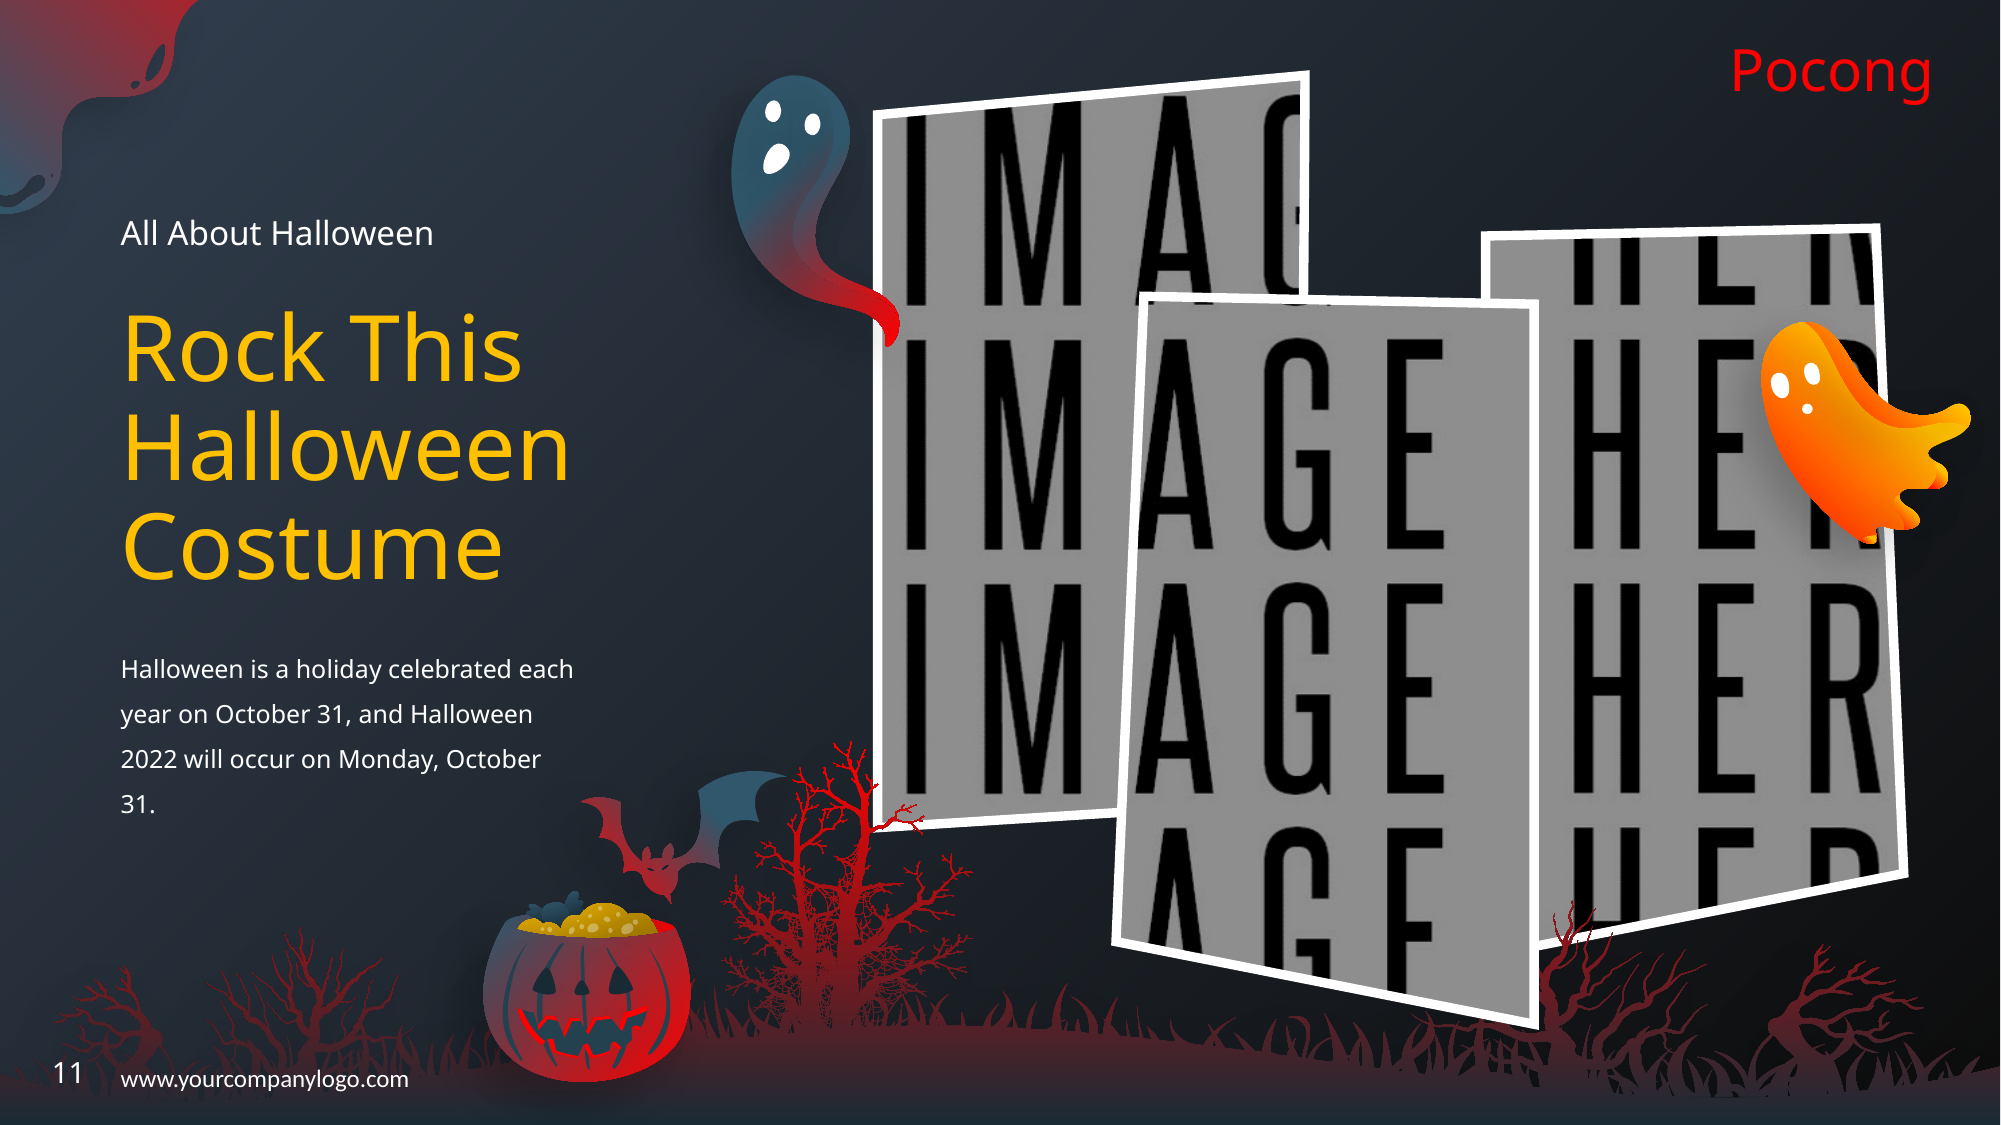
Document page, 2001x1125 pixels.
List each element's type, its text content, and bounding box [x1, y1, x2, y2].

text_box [1761, 321, 1972, 544]
text_box www.yourcompanylogo.com [138, 1062, 474, 1092]
slide_number ‹#› [0, 1042, 138, 1103]
text_box [0, 0, 199, 214]
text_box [483, 770, 788, 1083]
text_box Pocong [1692, 27, 1972, 118]
picture [877, 75, 1904, 1025]
text_box Halloween is a holiday celebrated each year on October 31, and Halloween 2022 will occur on Monday, October 31. [105, 631, 595, 776]
text_box Rock This Halloween Costume [105, 276, 635, 626]
text_box All About Halloween [105, 199, 709, 272]
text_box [731, 75, 900, 347]
text_box [0, 740, 2000, 1125]
